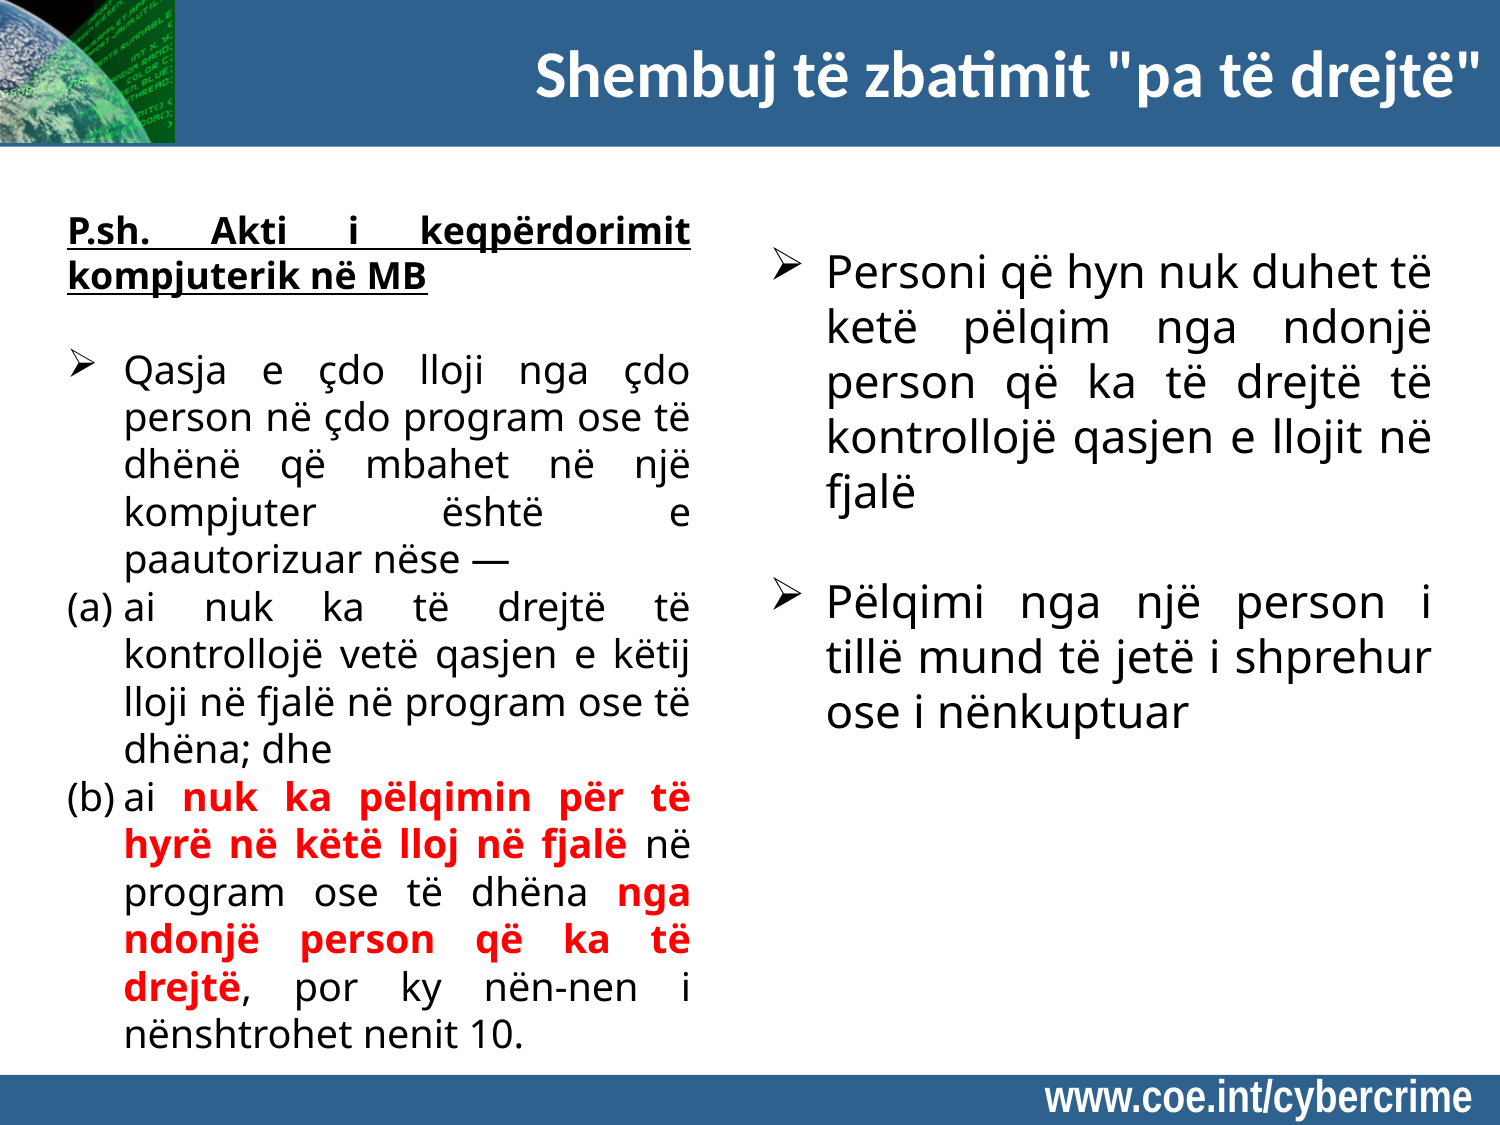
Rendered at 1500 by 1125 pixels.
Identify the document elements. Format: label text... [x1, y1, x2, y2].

picture [0, 0, 175, 143]
text_box P.sh. Akti i keqpërdorimit kompjuterik në MB Qasja e çdo lloji nga çdo person në çdo program ose të dhënë që mbahet në një kompjuter është e paautorizuar nëse — ai nuk ka të drejtë të kontrollojë vetë qasjen e këtij lloji në fjalë në program ose të dhëna; dhe ai nuk ka pëlqimin për të hyrë në këtë lloj në fjalë në program ose të dhëna nga ndonjë person që ka të drejtë, por ky nën-nen i nënshtrohet nenit 10. [52, 199, 707, 1065]
text_box Personi që hyn nuk duhet të ketë pëlqim nga ndonjë person që ka të drejtë të kontrollojë qasjen e llojit në fjalë Pëlqimi nga një person i tillë mund të jetë i shprehur ose i nënkuptuar [754, 235, 1448, 745]
text_box Shembuj të zbatimit "pa të drejtë" [176, 0, 1500, 149]
text_box www.coe.int/cybercrime [1030, 1059, 1500, 1125]
text_box [0, 1073, 1030, 1125]
